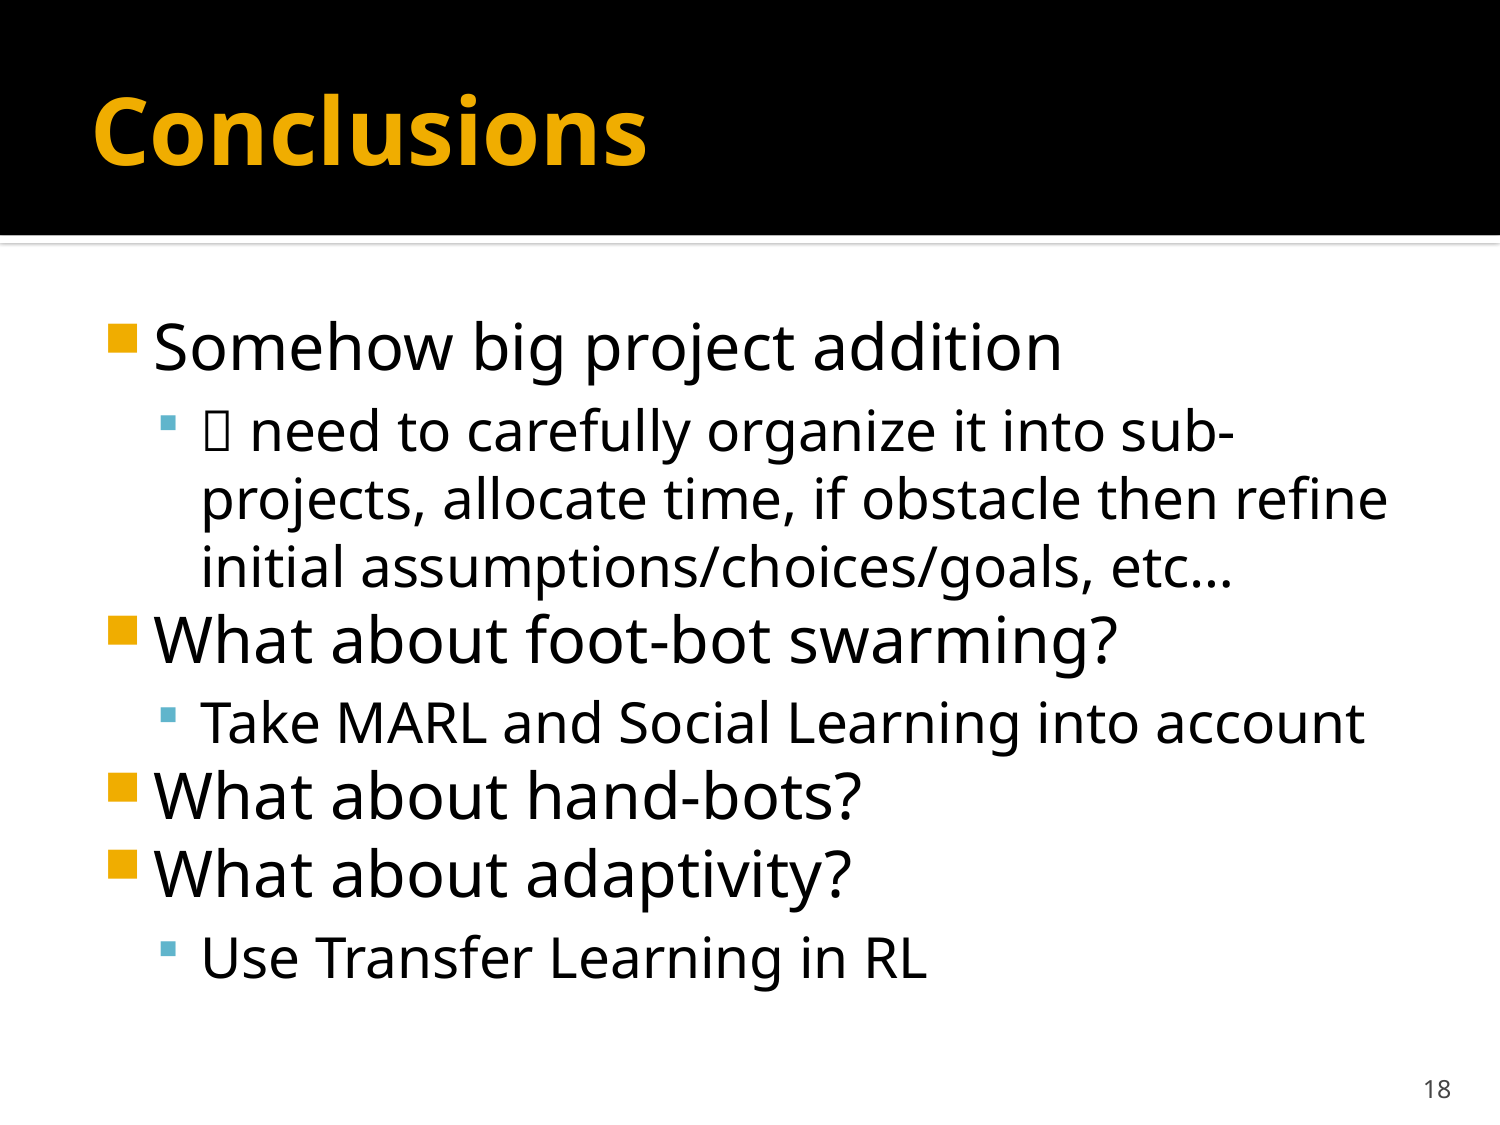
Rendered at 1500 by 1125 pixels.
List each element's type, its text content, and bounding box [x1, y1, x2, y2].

title Conclusions [75, 25, 1425, 231]
list Somehow big project addition  need to carefully organize it into sub-projects, allocate time, if obstacle then refine initial assumptions/choices/goals, etc… What about foot-bot swarming? Take MARL and Social Learning into account What about hand-bots? What about adaptivity? Use Transfer Learning in RL [75, 291, 1425, 1050]
slide_number 18 [1345, 1062, 1467, 1108]
